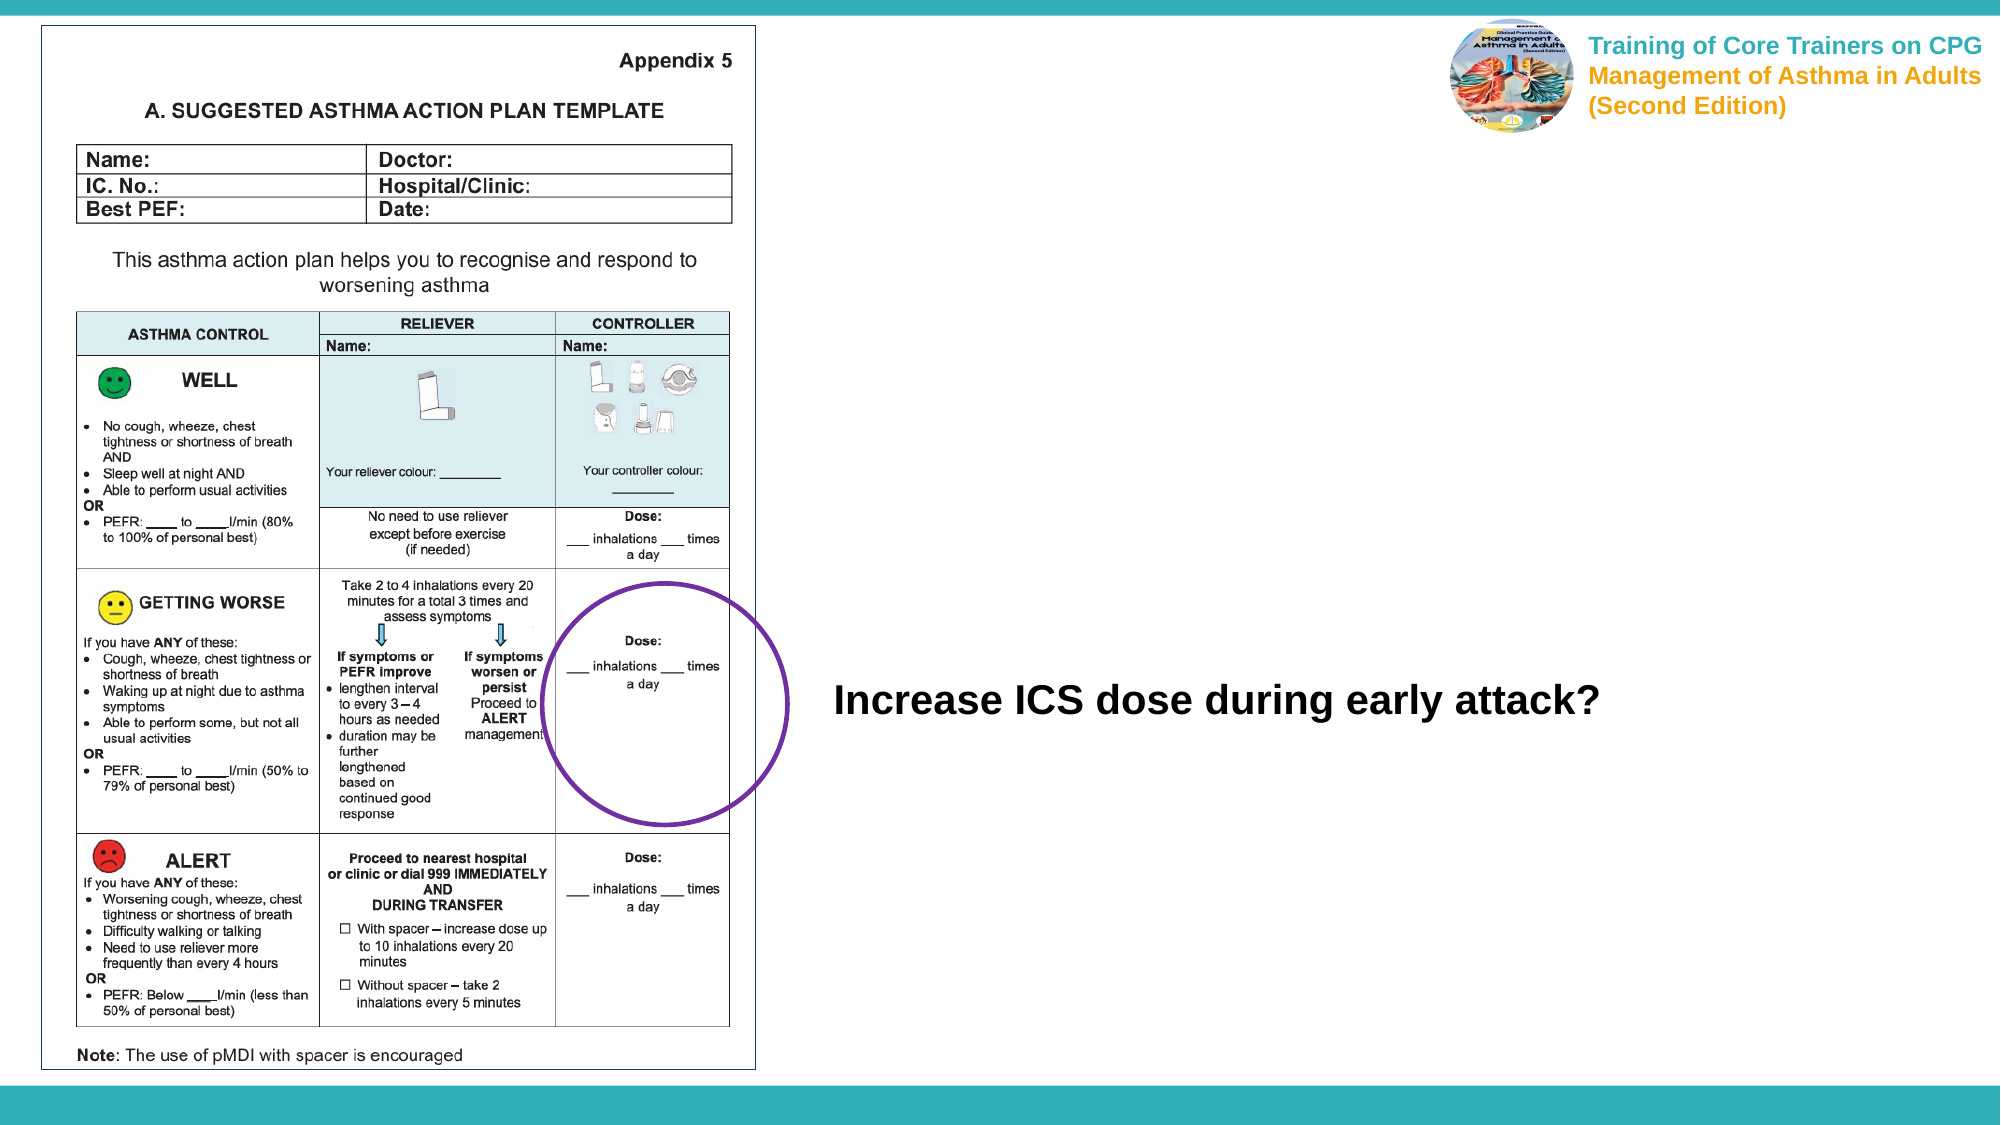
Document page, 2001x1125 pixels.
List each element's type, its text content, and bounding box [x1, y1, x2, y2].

text_box Increase ICS dose during early attack? [819, 665, 1639, 731]
picture [1449, 18, 1574, 133]
text_box [762, 627, 790, 782]
picture [40, 25, 757, 1070]
